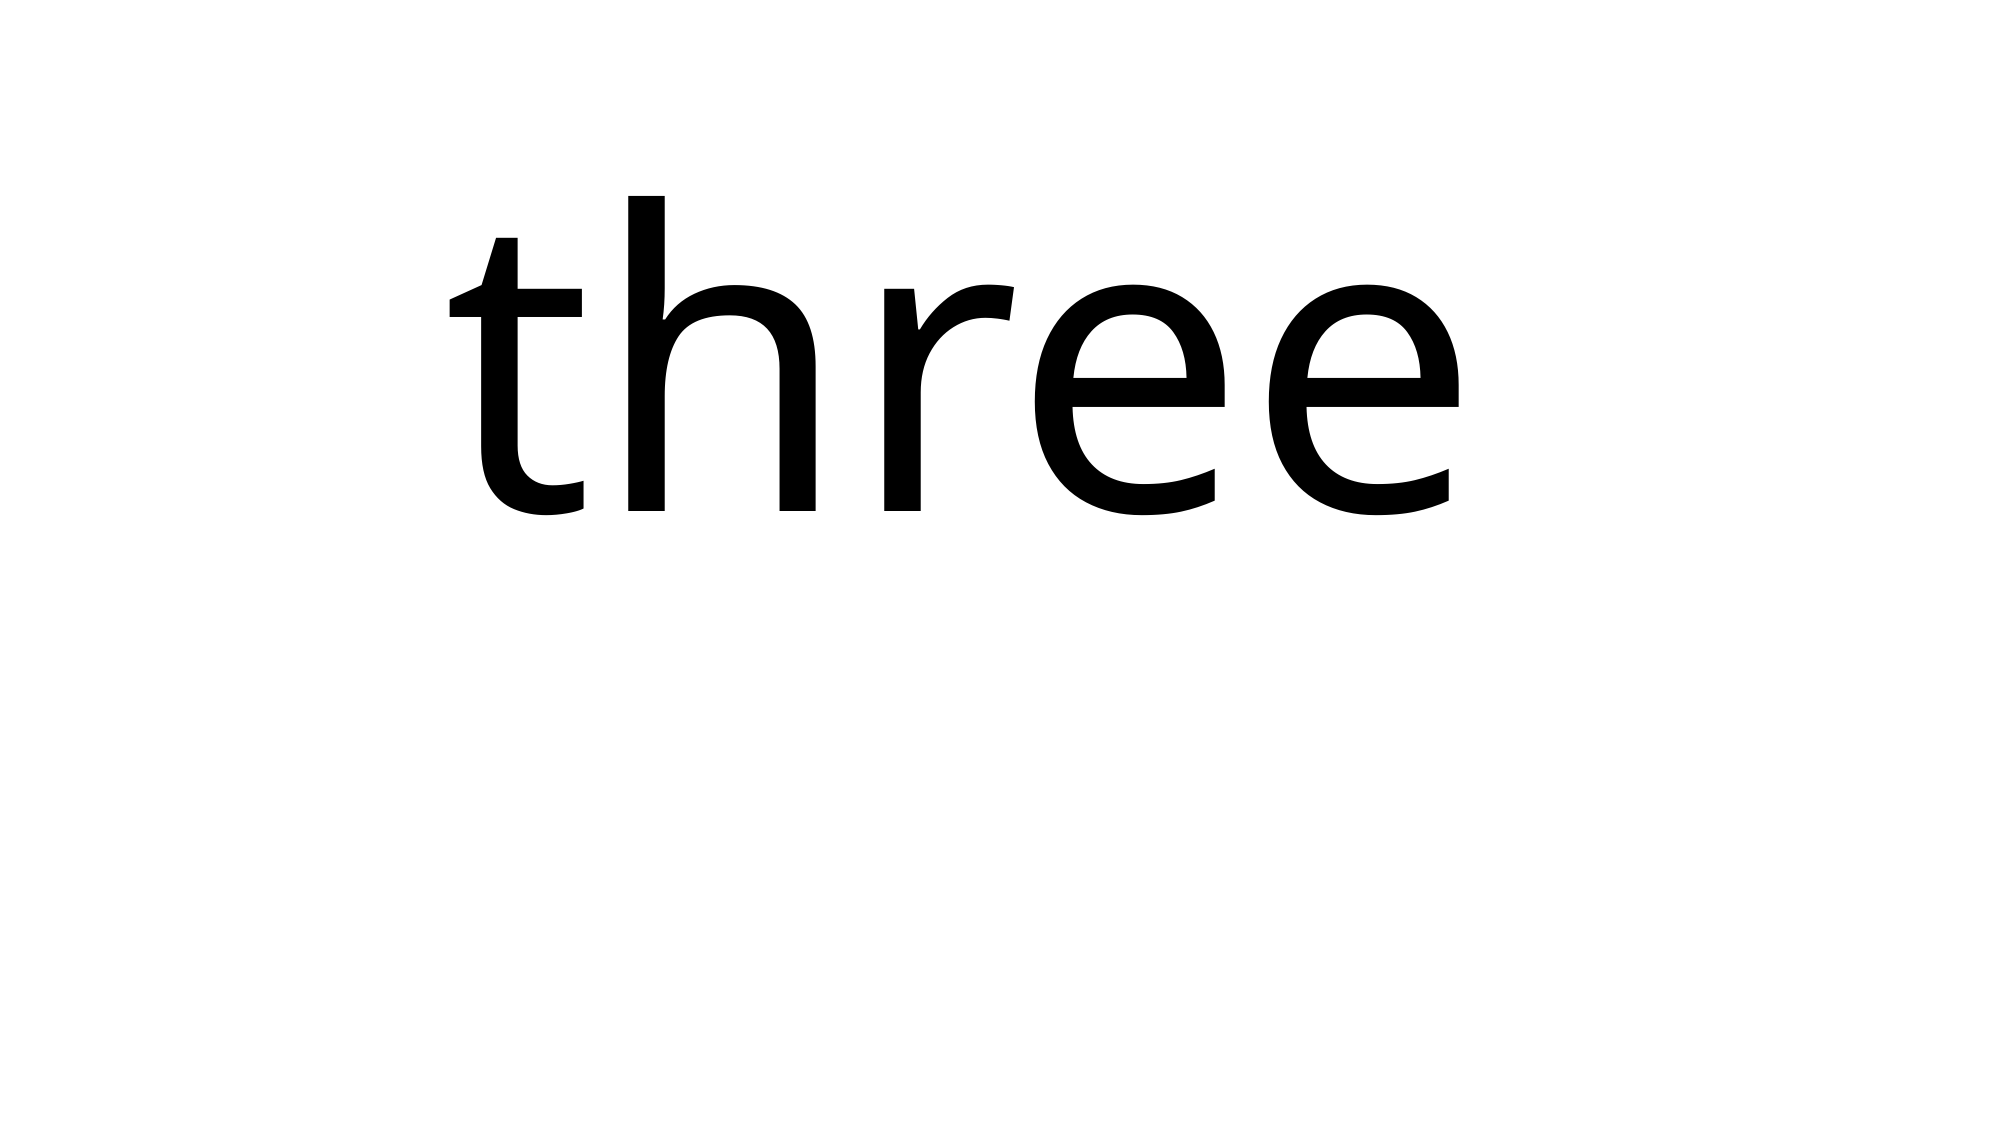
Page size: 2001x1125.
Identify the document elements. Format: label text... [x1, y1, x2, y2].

text_box three [95, 89, 1829, 603]
